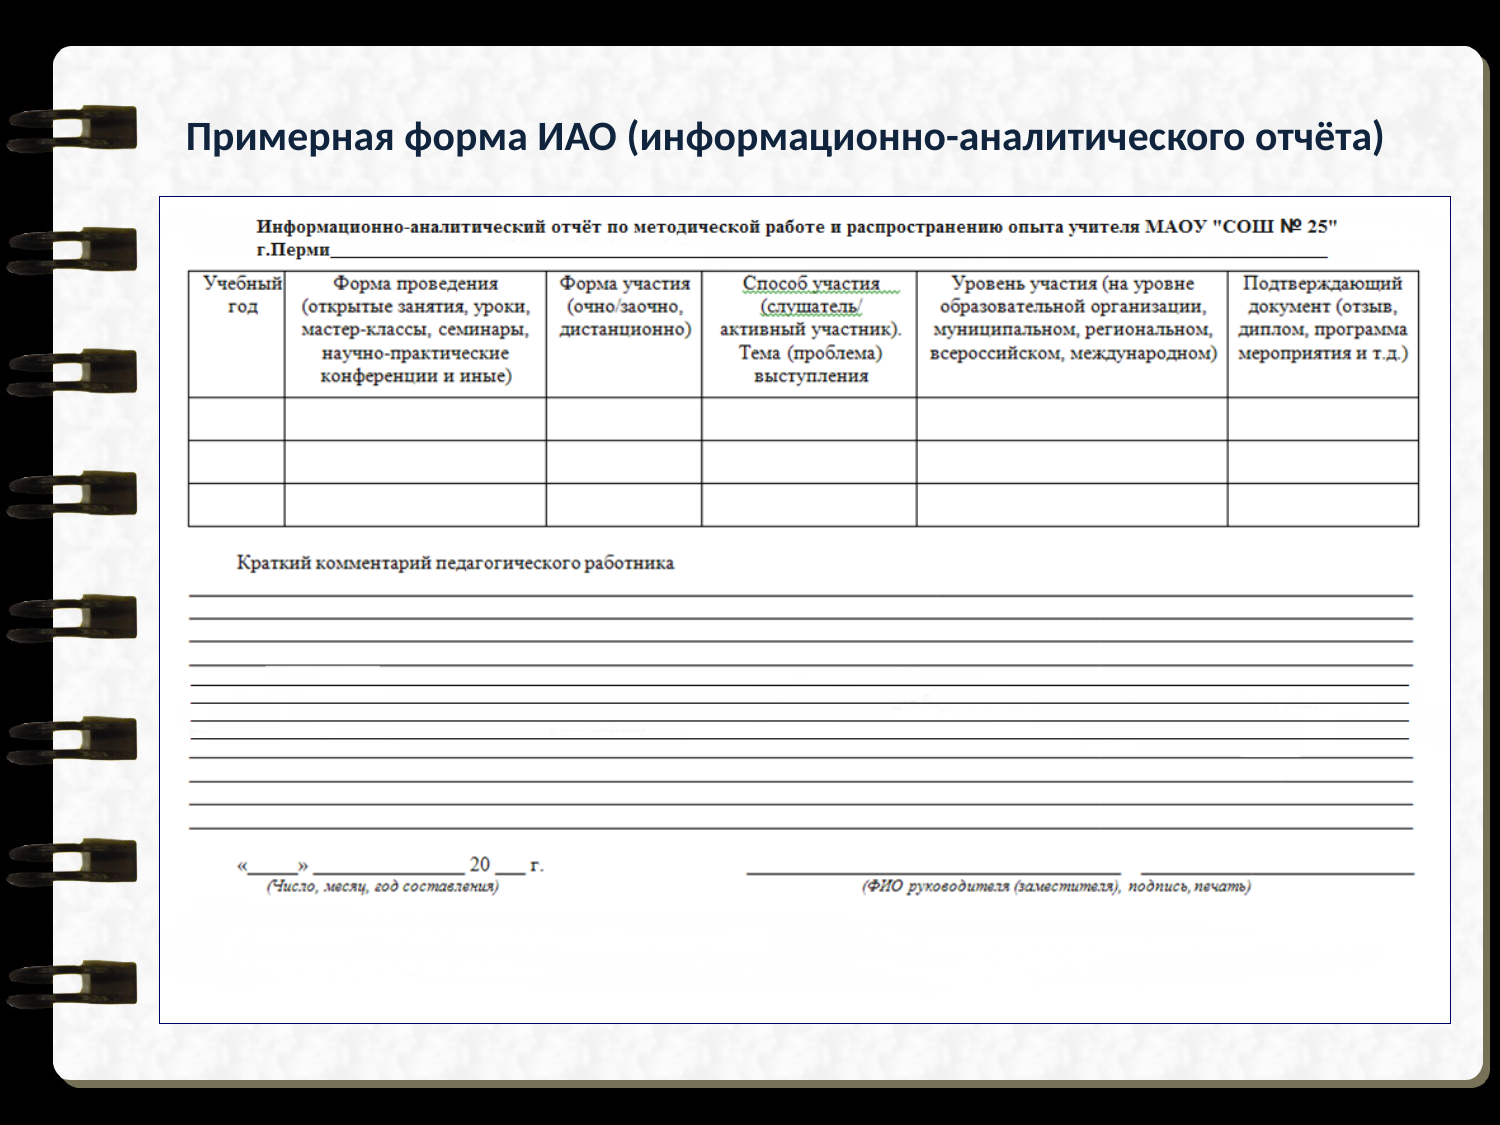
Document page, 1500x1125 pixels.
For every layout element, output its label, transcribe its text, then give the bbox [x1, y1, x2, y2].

picture [0, 0, 1500, 1125]
text_box Примерная форма ИАО (информационно-аналитического отчёта) [171, 101, 1435, 167]
